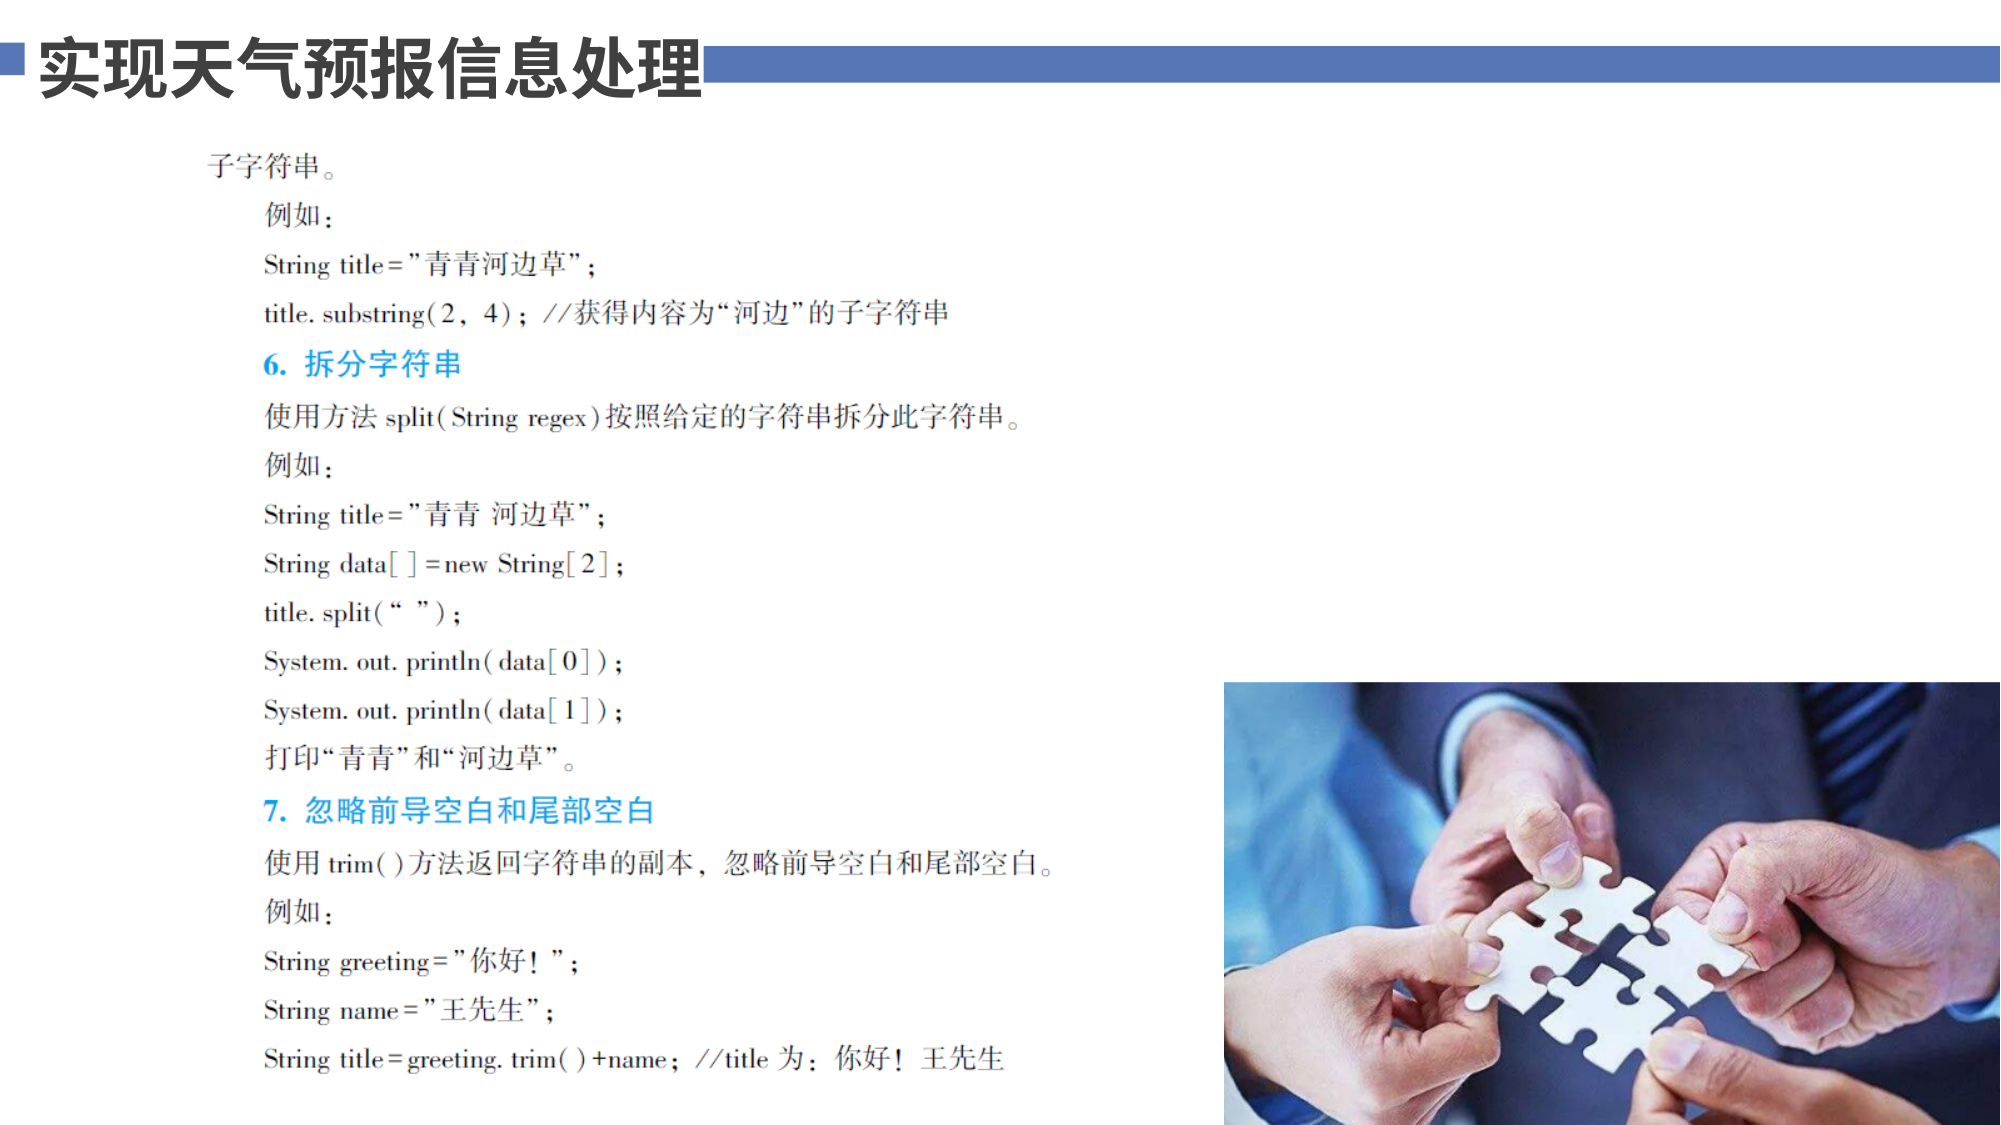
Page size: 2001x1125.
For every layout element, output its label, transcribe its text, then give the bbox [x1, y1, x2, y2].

text_box [0, 41, 26, 76]
text_box 实现天气预报信息处理 [36, 26, 704, 107]
text_box [704, 45, 2000, 84]
picture [65, 131, 2000, 1125]
